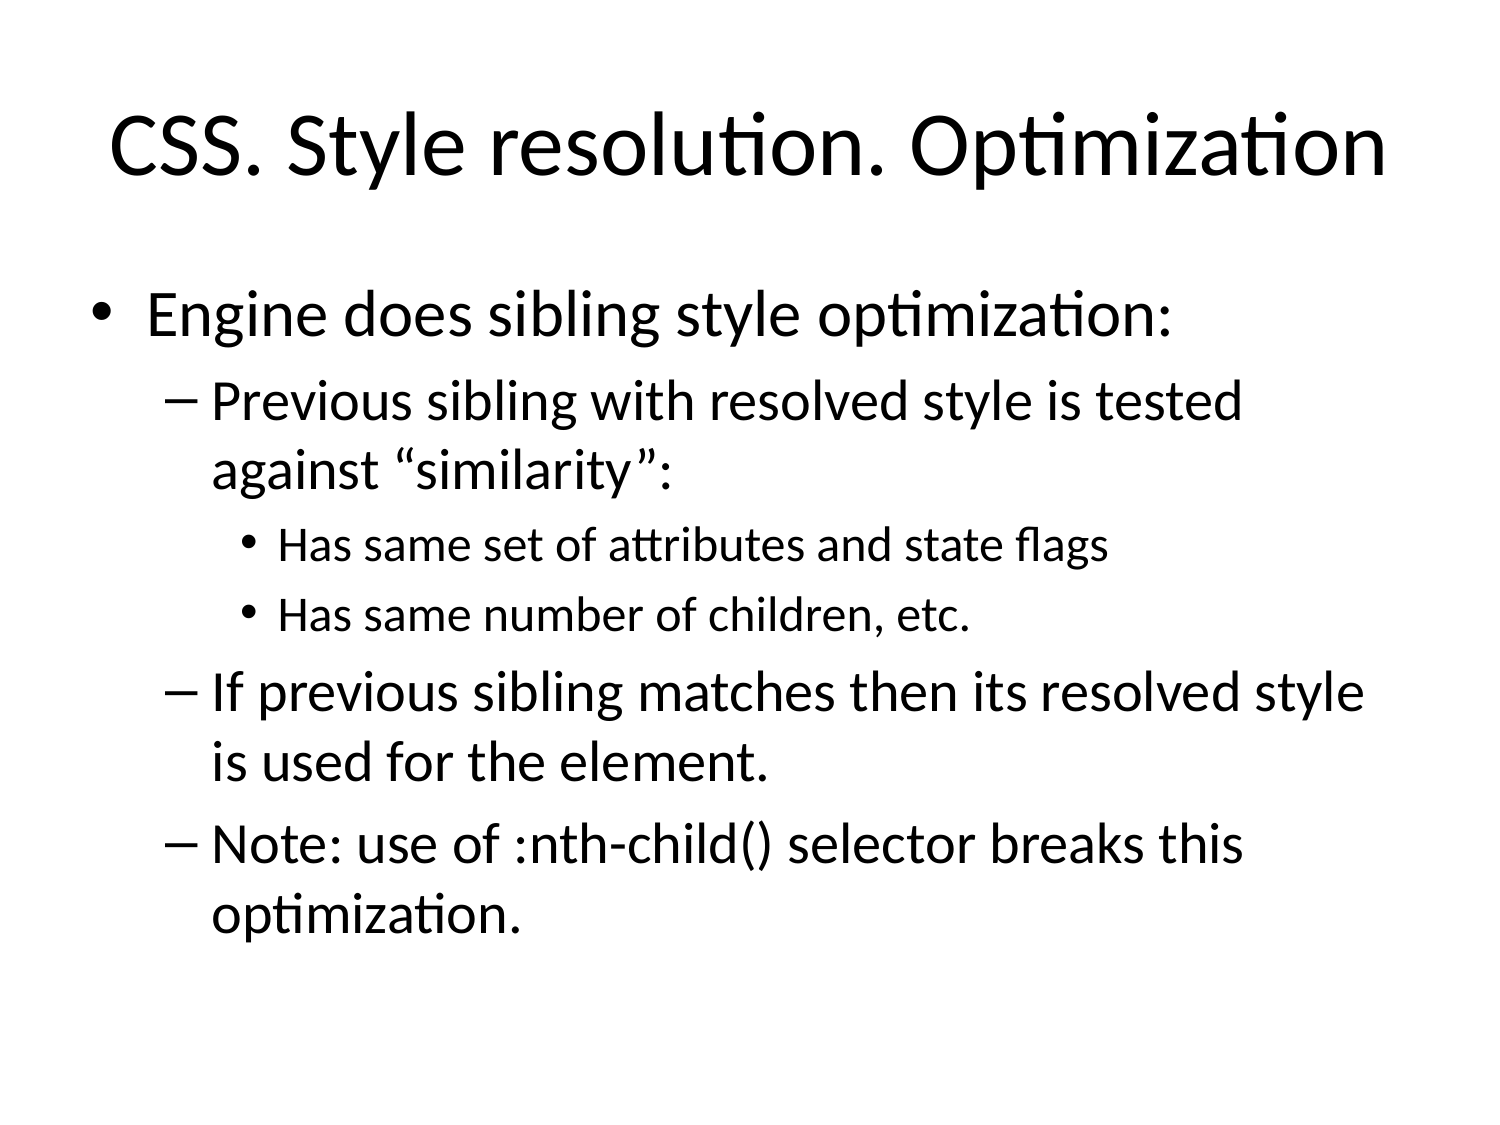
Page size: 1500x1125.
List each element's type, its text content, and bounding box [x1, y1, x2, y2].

list Engine does sibling style optimization: Previous sibling with resolved style is tested against “similarity”: Has same set of attributes and state flags Has same number of children, etc. If previous sibling matches then its resolved style is used for the element. Note: use of :nth-child() selector breaks this optimization. [75, 262, 1425, 1005]
title CSS. Style resolution. Optimization [75, 45, 1425, 233]
